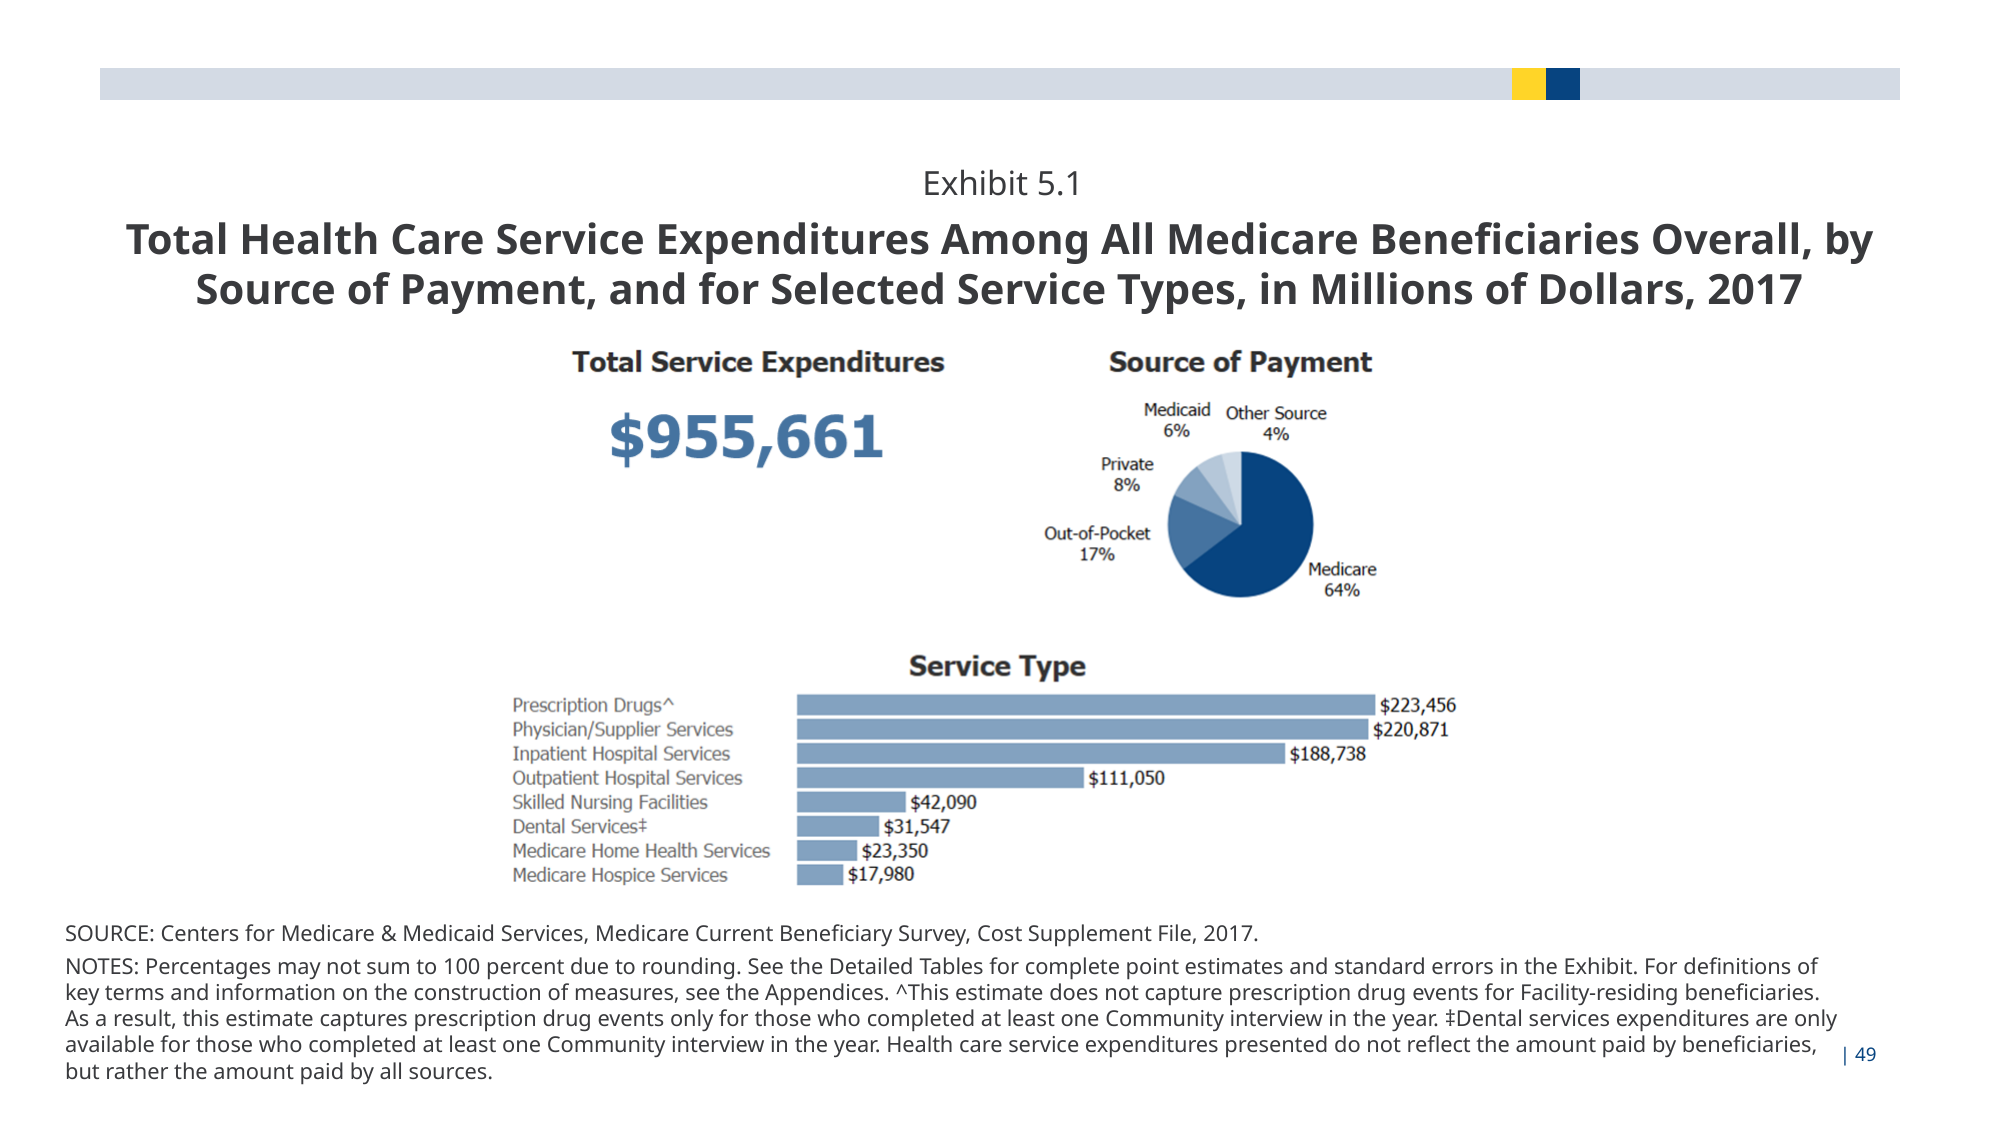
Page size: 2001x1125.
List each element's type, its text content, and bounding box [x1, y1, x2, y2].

title Exhibit 5.1 [99, 154, 1900, 213]
picture [508, 335, 1492, 900]
list Total Health Care Service Expenditures Among All Medicare Beneficiaries Overall, by Source of Payment, and for Selected Service Types, in Millions of Dollars, 2017 [99, 213, 1900, 300]
list SOURCE: Centers for Medicare & Medicaid Services, Medicare Current Beneficiary Survey, Cost Supplement File, 2017. NOTES: Percentages may not sum to 100 percent due to rounding. See the Detailed Tables for complete point estimates and standard errors in the Exhibit. For definitions of key terms and information on the construction of measures, see the Appendices. ^This estimate does not capture prescription drug events for Facility-residing beneficiaries. As a result, this estimate captures prescription drug events only for those who completed at least one Community interview in the year. ‡Dental services expenditures are only available for those who completed at least one Community interview in the year. Health care service expenditures presented do not reflect the amount paid by beneficiaries, but rather the amount paid by all sources. [50, 912, 1850, 1106]
